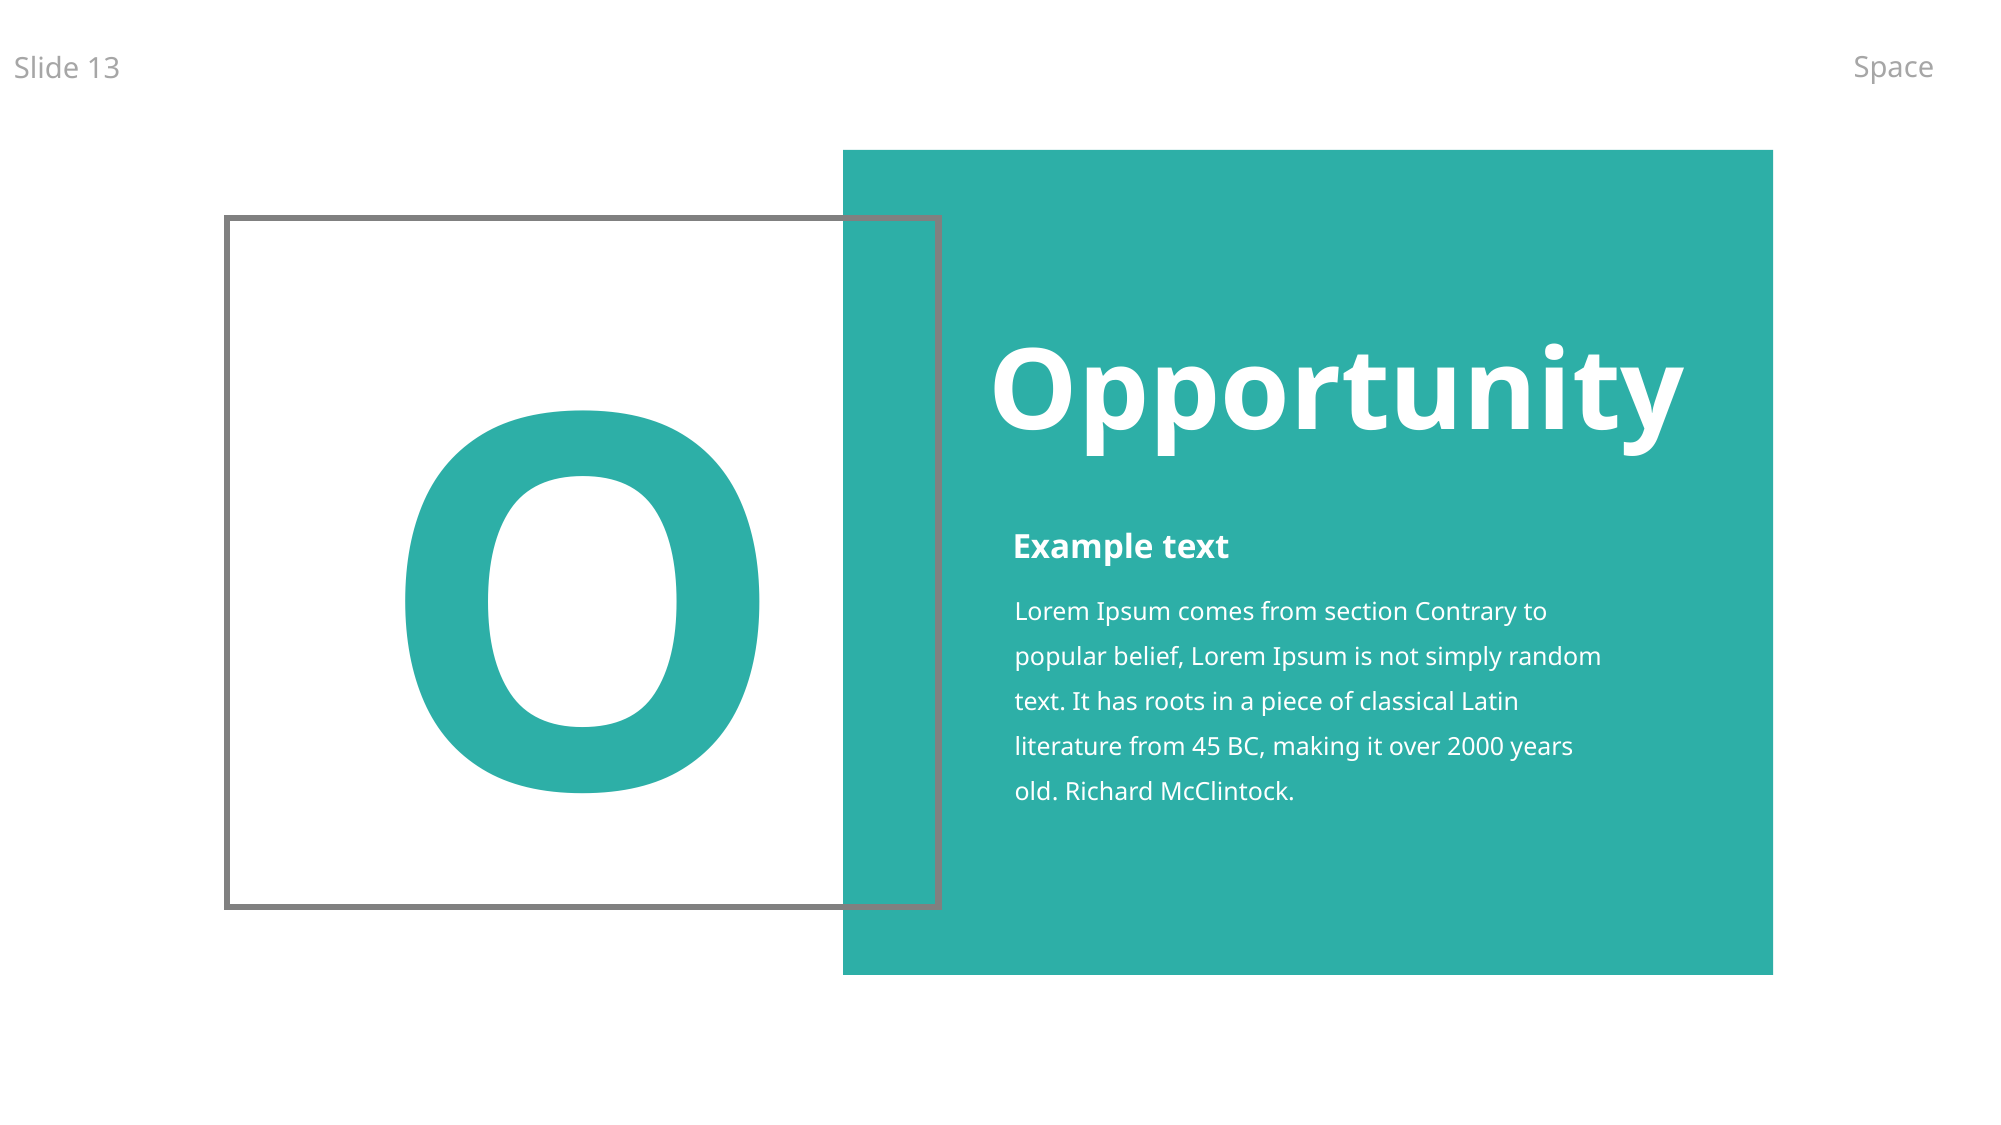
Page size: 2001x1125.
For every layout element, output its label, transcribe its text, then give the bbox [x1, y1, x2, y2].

text_box [842, 149, 1774, 976]
text_box Opportunity [973, 309, 1700, 460]
text_box Example text [997, 517, 1245, 573]
text_box [226, 217, 939, 908]
text_box Lorem Ipsum comes from section Contrary to popular belief, Lorem Ipsum is not simply random text. It has roots in a piece of classical Latin literature from 45 BC, making it over 2000 years old. Richard McClintock. [999, 573, 1633, 813]
